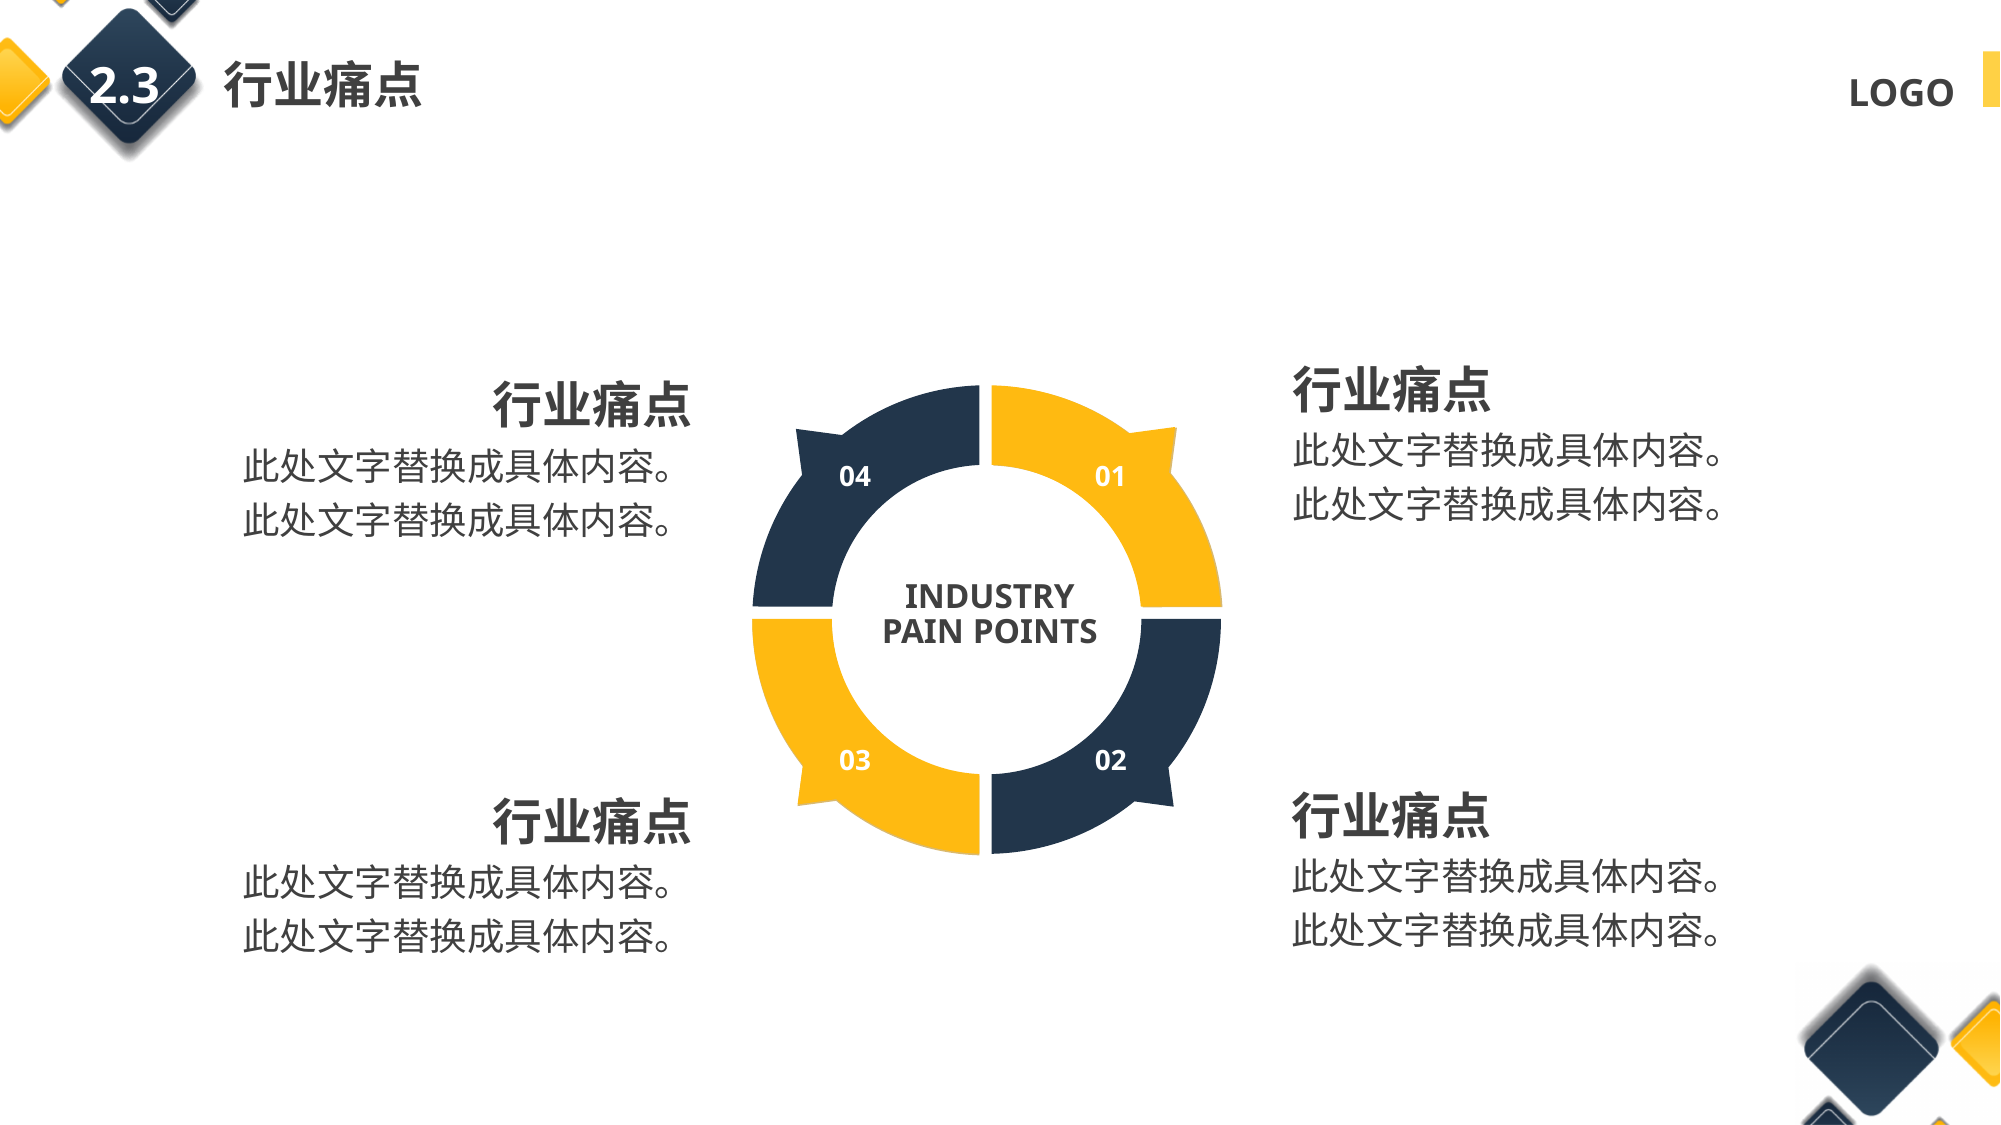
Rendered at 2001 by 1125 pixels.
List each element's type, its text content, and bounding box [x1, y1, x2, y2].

text_box 2.3 行业痛点 [88, 34, 425, 121]
text_box 04 [839, 456, 872, 500]
text_box 行业痛点 此处文字替换成具体内容。 此处文字替换成具体内容。 [241, 778, 693, 966]
text_box [990, 617, 1223, 855]
text_box 03 [839, 740, 872, 784]
text_box 行业痛点 此处文字替换成具体内容。 此处文字替换成具体内容。 [241, 361, 693, 549]
picture [0, 0, 205, 163]
text_box INDUSTRY PAIN POINTS [881, 581, 1098, 658]
text_box [990, 384, 1222, 608]
text_box 01 [1094, 456, 1128, 500]
text_box [751, 384, 981, 608]
text_box [751, 617, 981, 855]
text_box 行业痛点 此处文字替换成具体内容。 此处文字替换成具体内容。 [1292, 346, 1743, 534]
text_box 02 [1094, 740, 1128, 784]
text_box 行业痛点 此处文字替换成具体内容。 此处文字替换成具体内容。 [1291, 772, 1742, 960]
picture [1796, 963, 2000, 1125]
